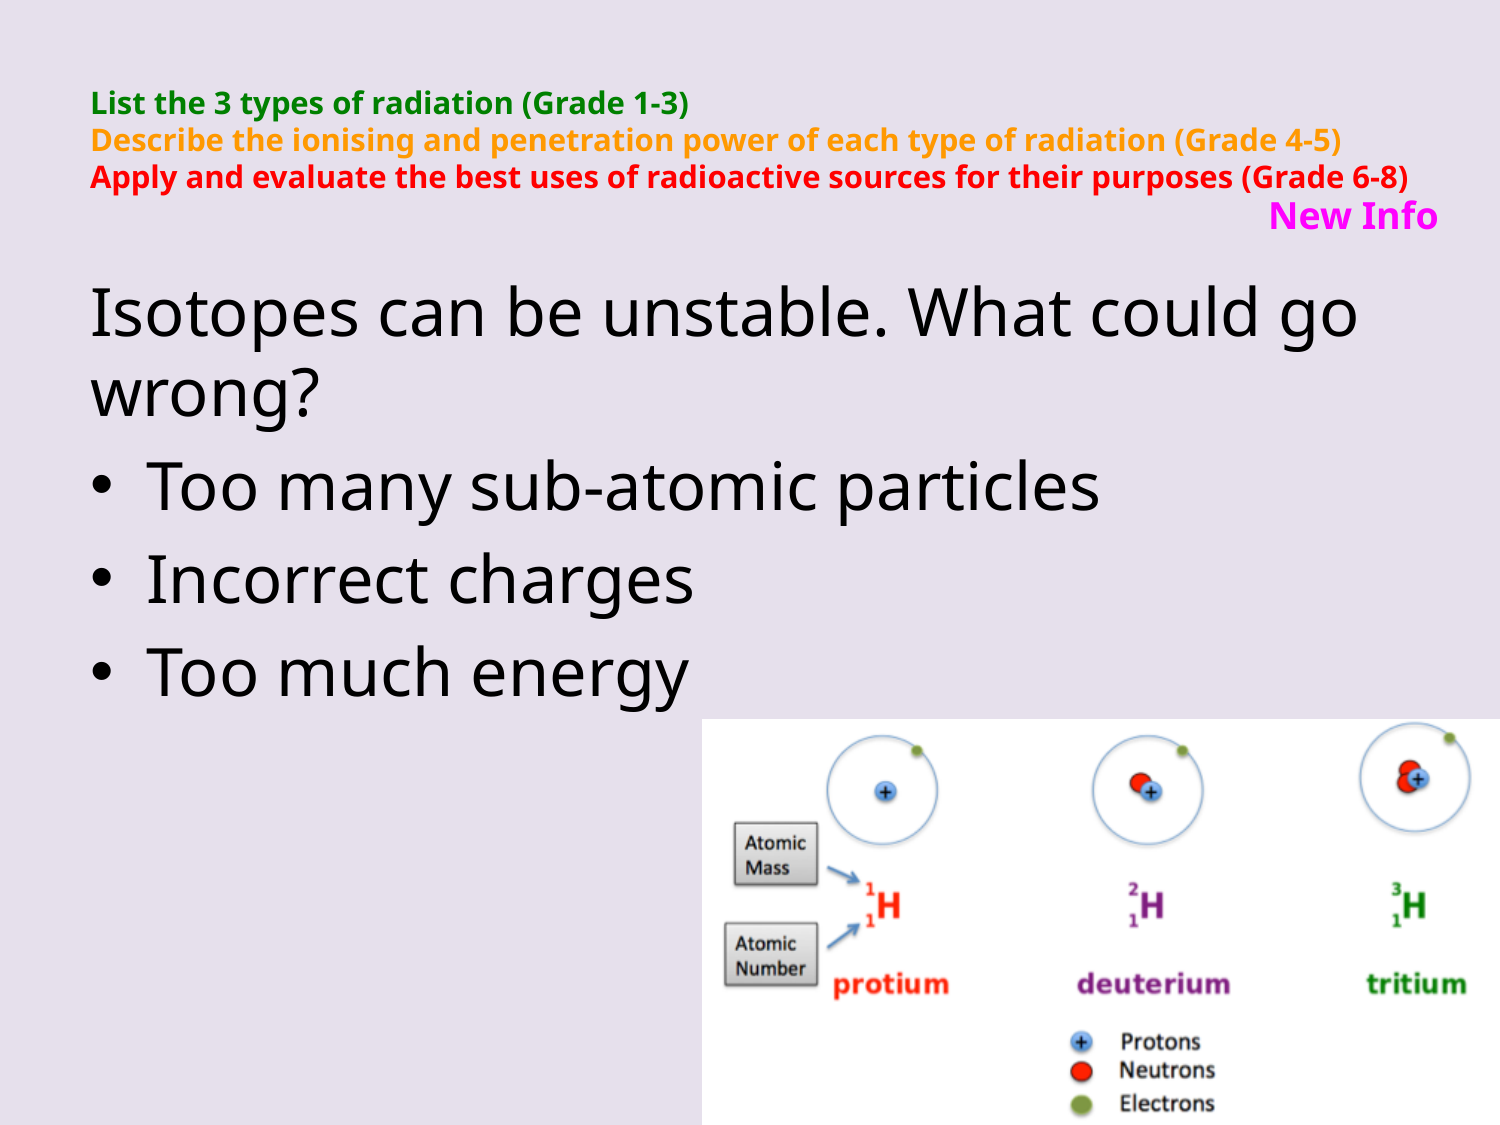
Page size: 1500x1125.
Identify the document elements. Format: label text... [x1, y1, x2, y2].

picture [702, 719, 1500, 1125]
list Isotopes can be unstable. What could go wrong? Too many sub-atomic particles Incorrect charges Too much energy [75, 262, 1425, 1005]
text_box New Info [1253, 184, 1454, 245]
title List the 3 types of radiation (Grade 1-3) Describe the ionising and penetration power of each type of radiation (Grade 4-5) Apply and evaluate the best uses of radioactive sources for their purposes (Grade 6-8) [75, 45, 1425, 233]
